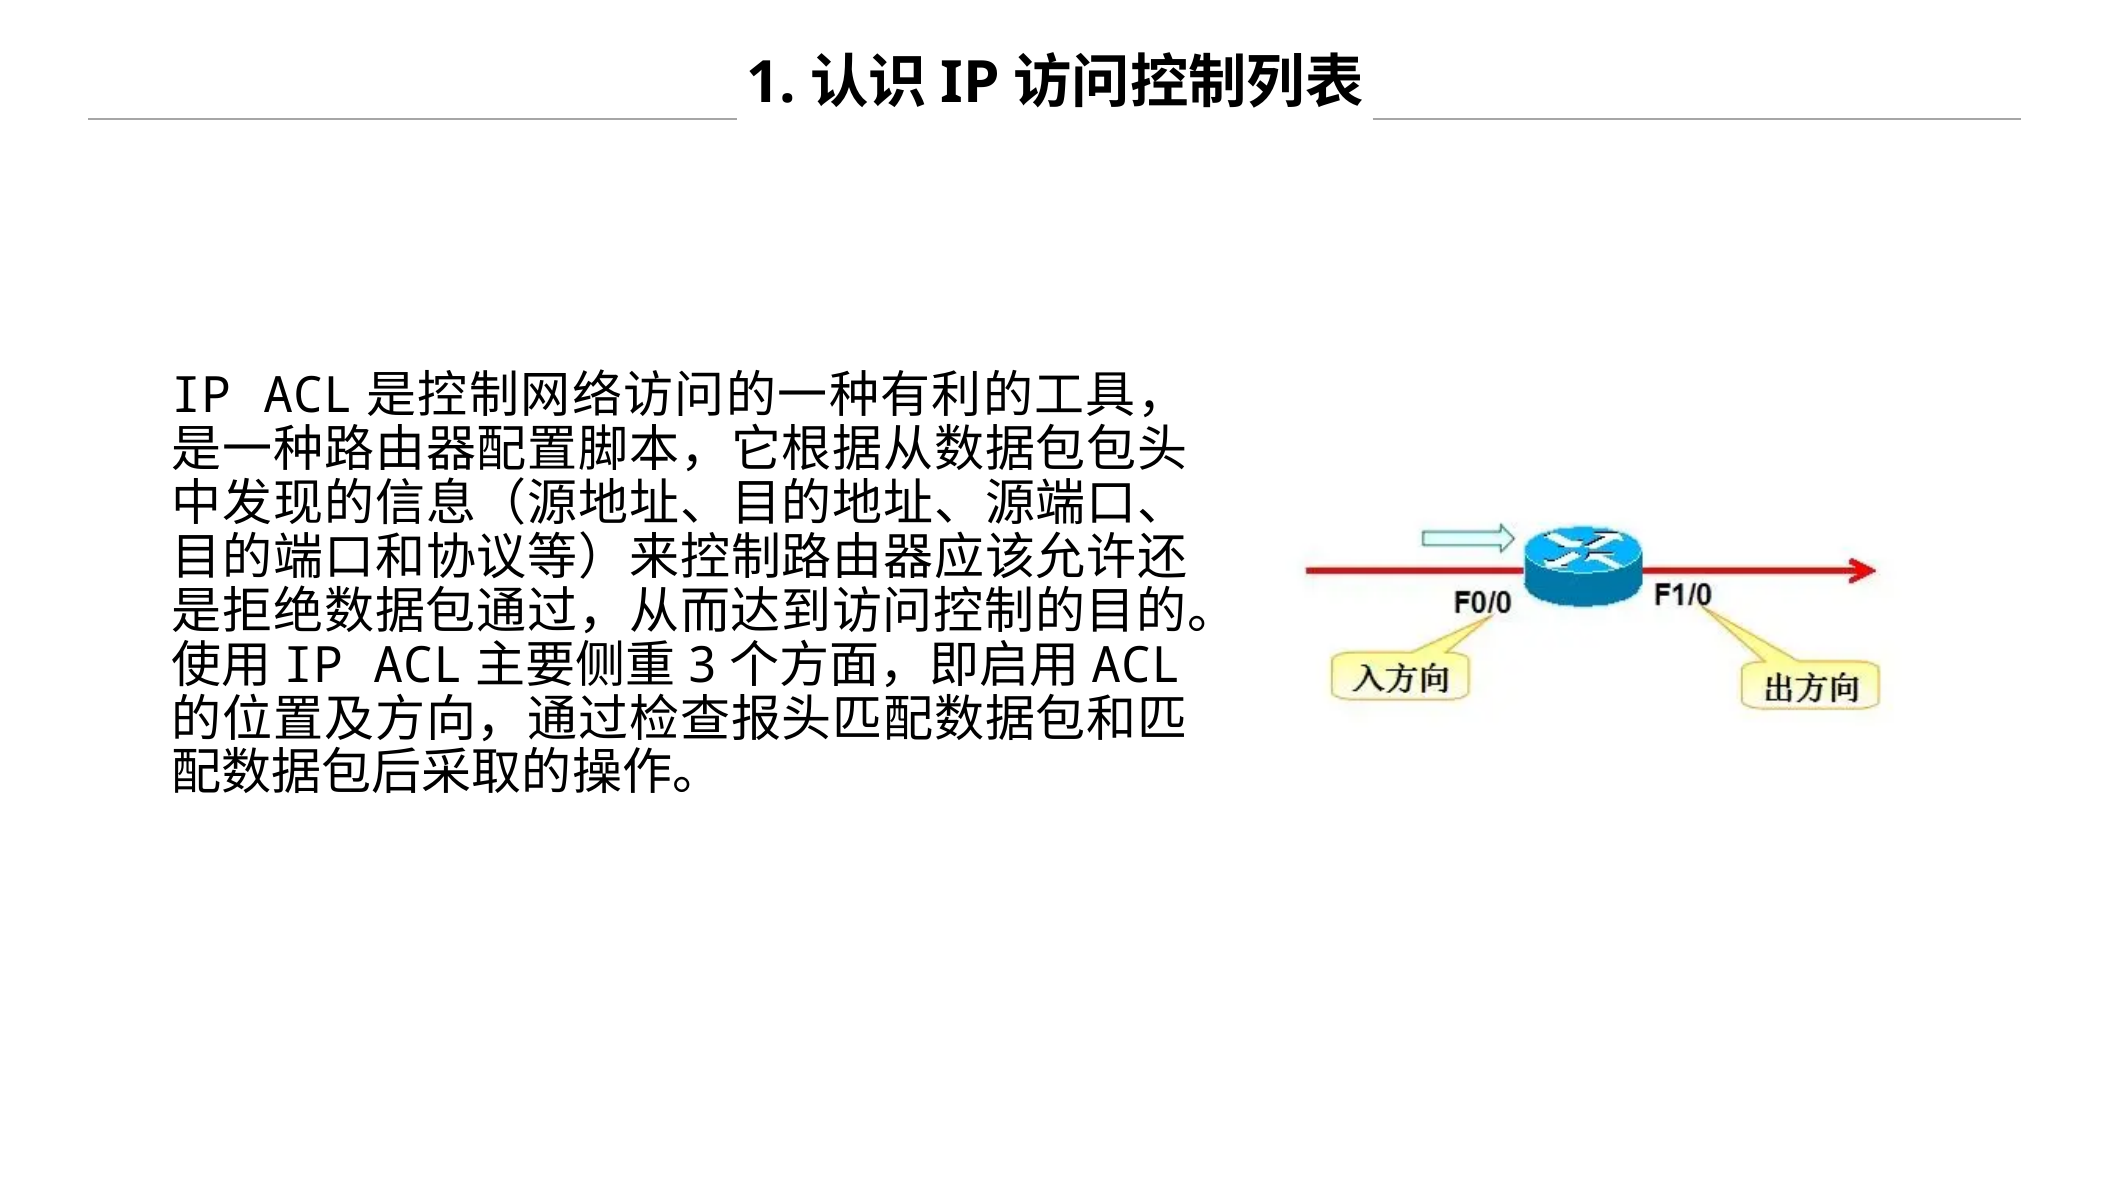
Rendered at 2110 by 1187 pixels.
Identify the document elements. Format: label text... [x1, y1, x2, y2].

text_box IP ACL是控制网络访问的一种有利的工具，是一种路由器配置脚本，它根据从数据包包头中发现的信息（源地址、目的地址、源端口、目的端口和协议等）来控制路由器应该允许还是拒绝数据包通过，从而达到访问控制的目的。使用IP ACL主要侧重3个方面，即启用ACL的位置及方向，通过检查报头匹配数据包和匹配数据包后采取的操作。 [157, 361, 1203, 890]
picture [1261, 474, 1937, 754]
text_box 1.认识IP访问控制列表 [730, 43, 1379, 114]
